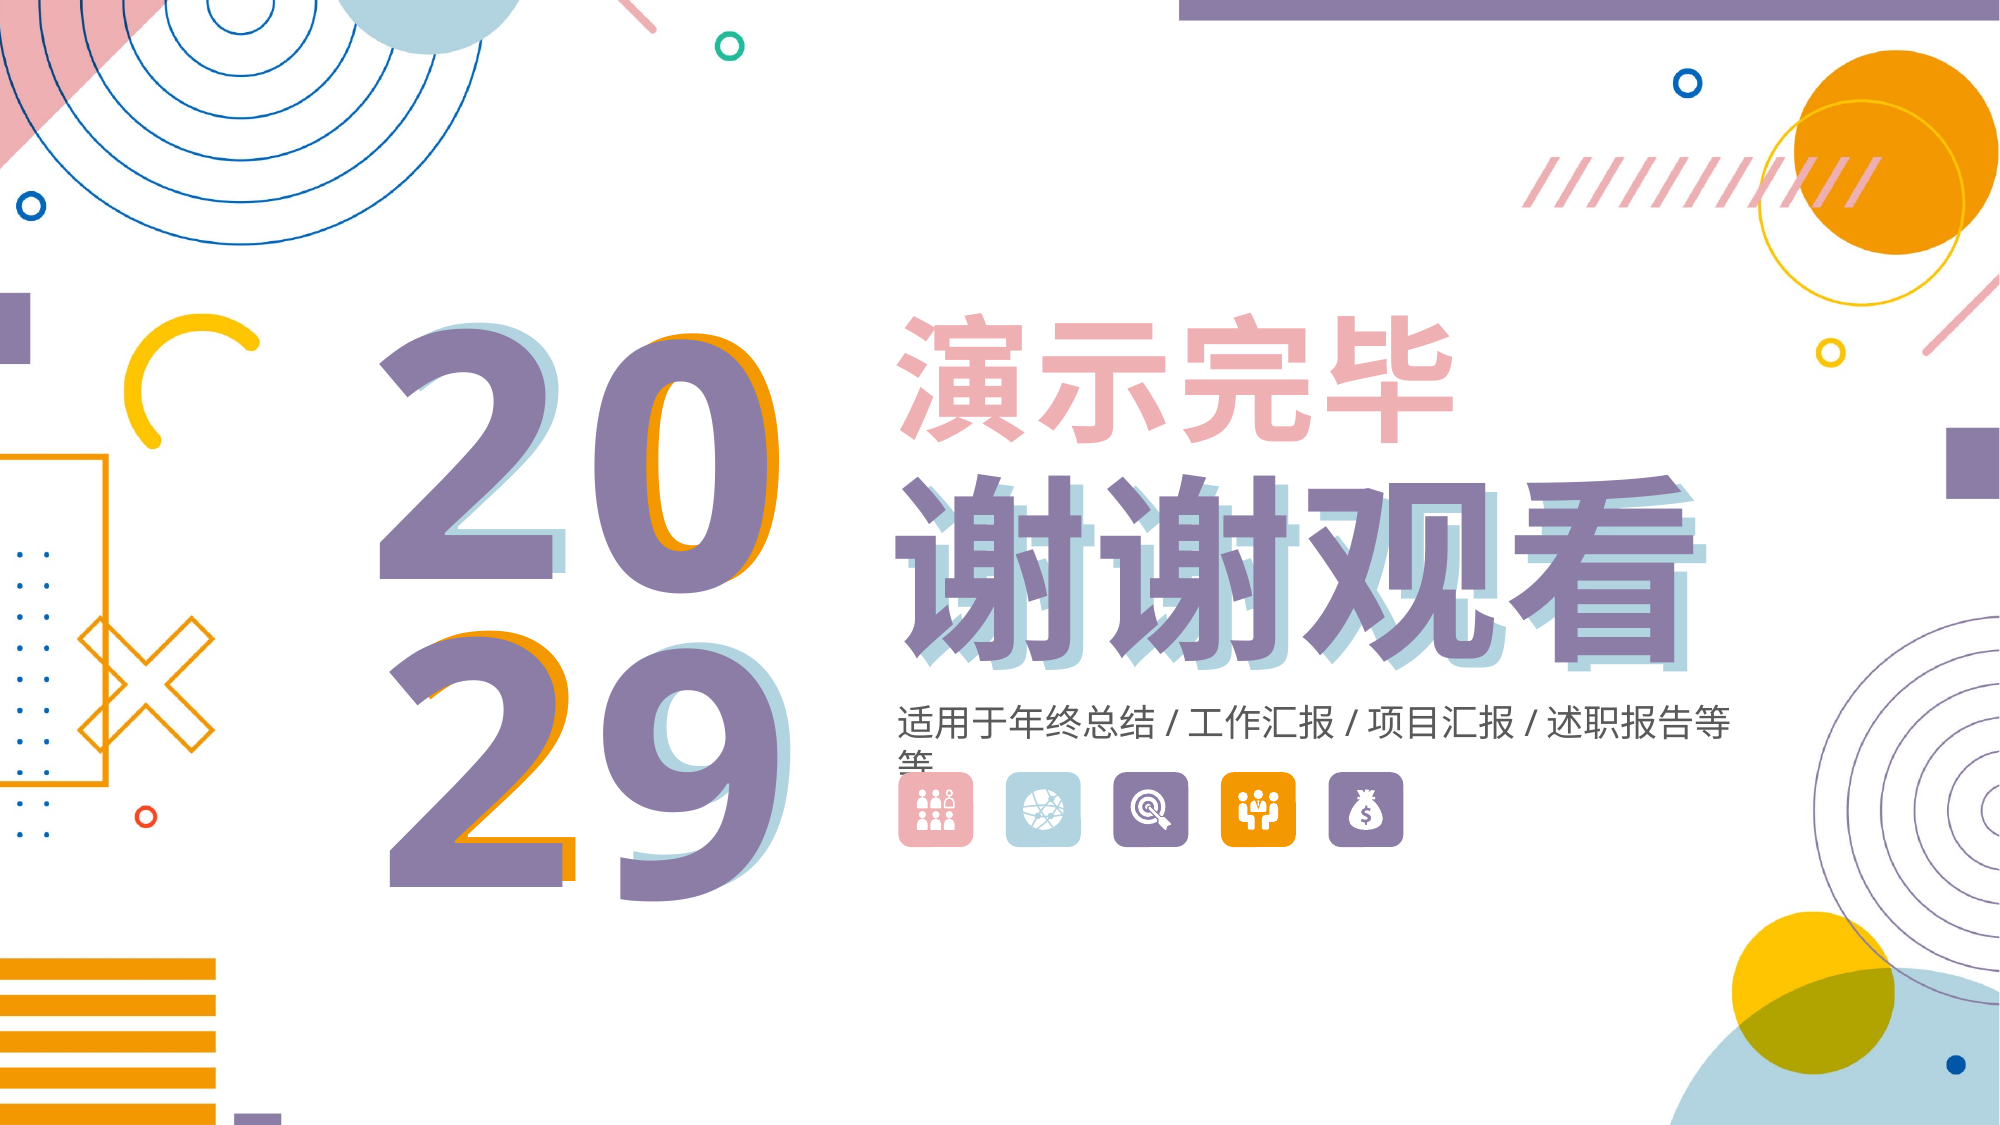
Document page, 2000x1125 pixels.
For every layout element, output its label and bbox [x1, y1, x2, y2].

text_box [1005, 772, 1081, 848]
text_box [1220, 772, 1296, 848]
text_box [1113, 772, 1189, 848]
text_box [898, 772, 974, 848]
text_box [873, 436, 1806, 704]
picture [0, 0, 2000, 1125]
text_box [1328, 772, 1404, 848]
text_box [364, 220, 805, 980]
